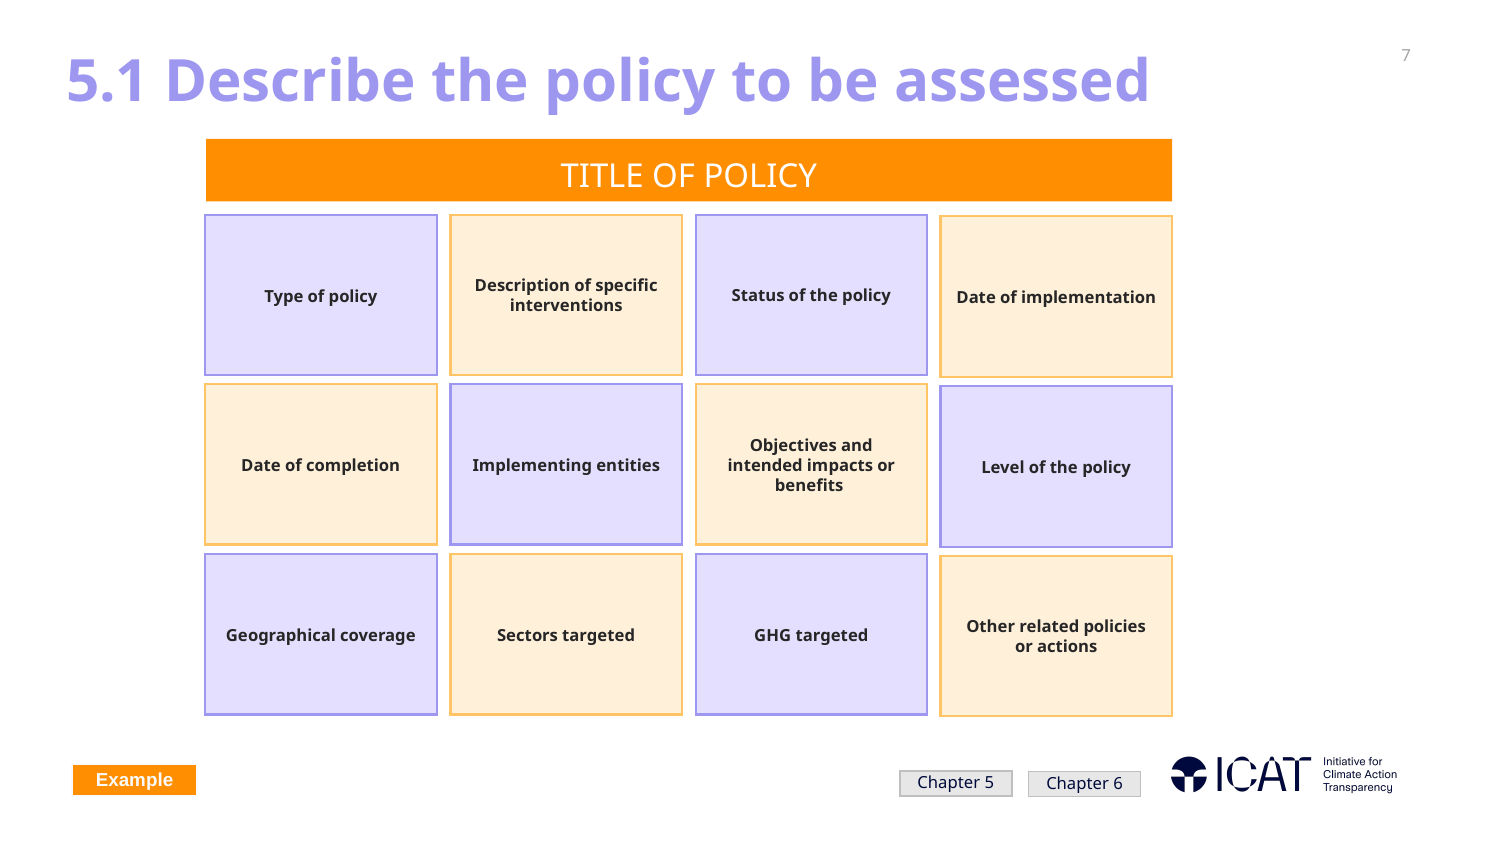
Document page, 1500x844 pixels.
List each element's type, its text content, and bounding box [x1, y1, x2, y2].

text_box Description of specific interventions [450, 214, 683, 376]
text_box Implementing entities [450, 384, 683, 545]
text_box [1009, 771, 1015, 797]
text_box [206, 138, 1237, 770]
picture [1171, 724, 1430, 824]
title 5.1 Describe the policy to be assessed [51, 35, 1449, 130]
text_box Example [71, 764, 198, 796]
text_box Objectives and intended impacts or benefits [695, 384, 928, 545]
text_box [1028, 770, 1141, 796]
list Chapter 5 [900, 770, 1012, 796]
text_box Sectors targeted [450, 554, 683, 715]
text_box Type of policy [205, 215, 437, 376]
text_box TITLE OF POLICY [206, 138, 1173, 202]
text_box [896, 771, 1009, 797]
text_box GHG targeted [695, 554, 928, 715]
